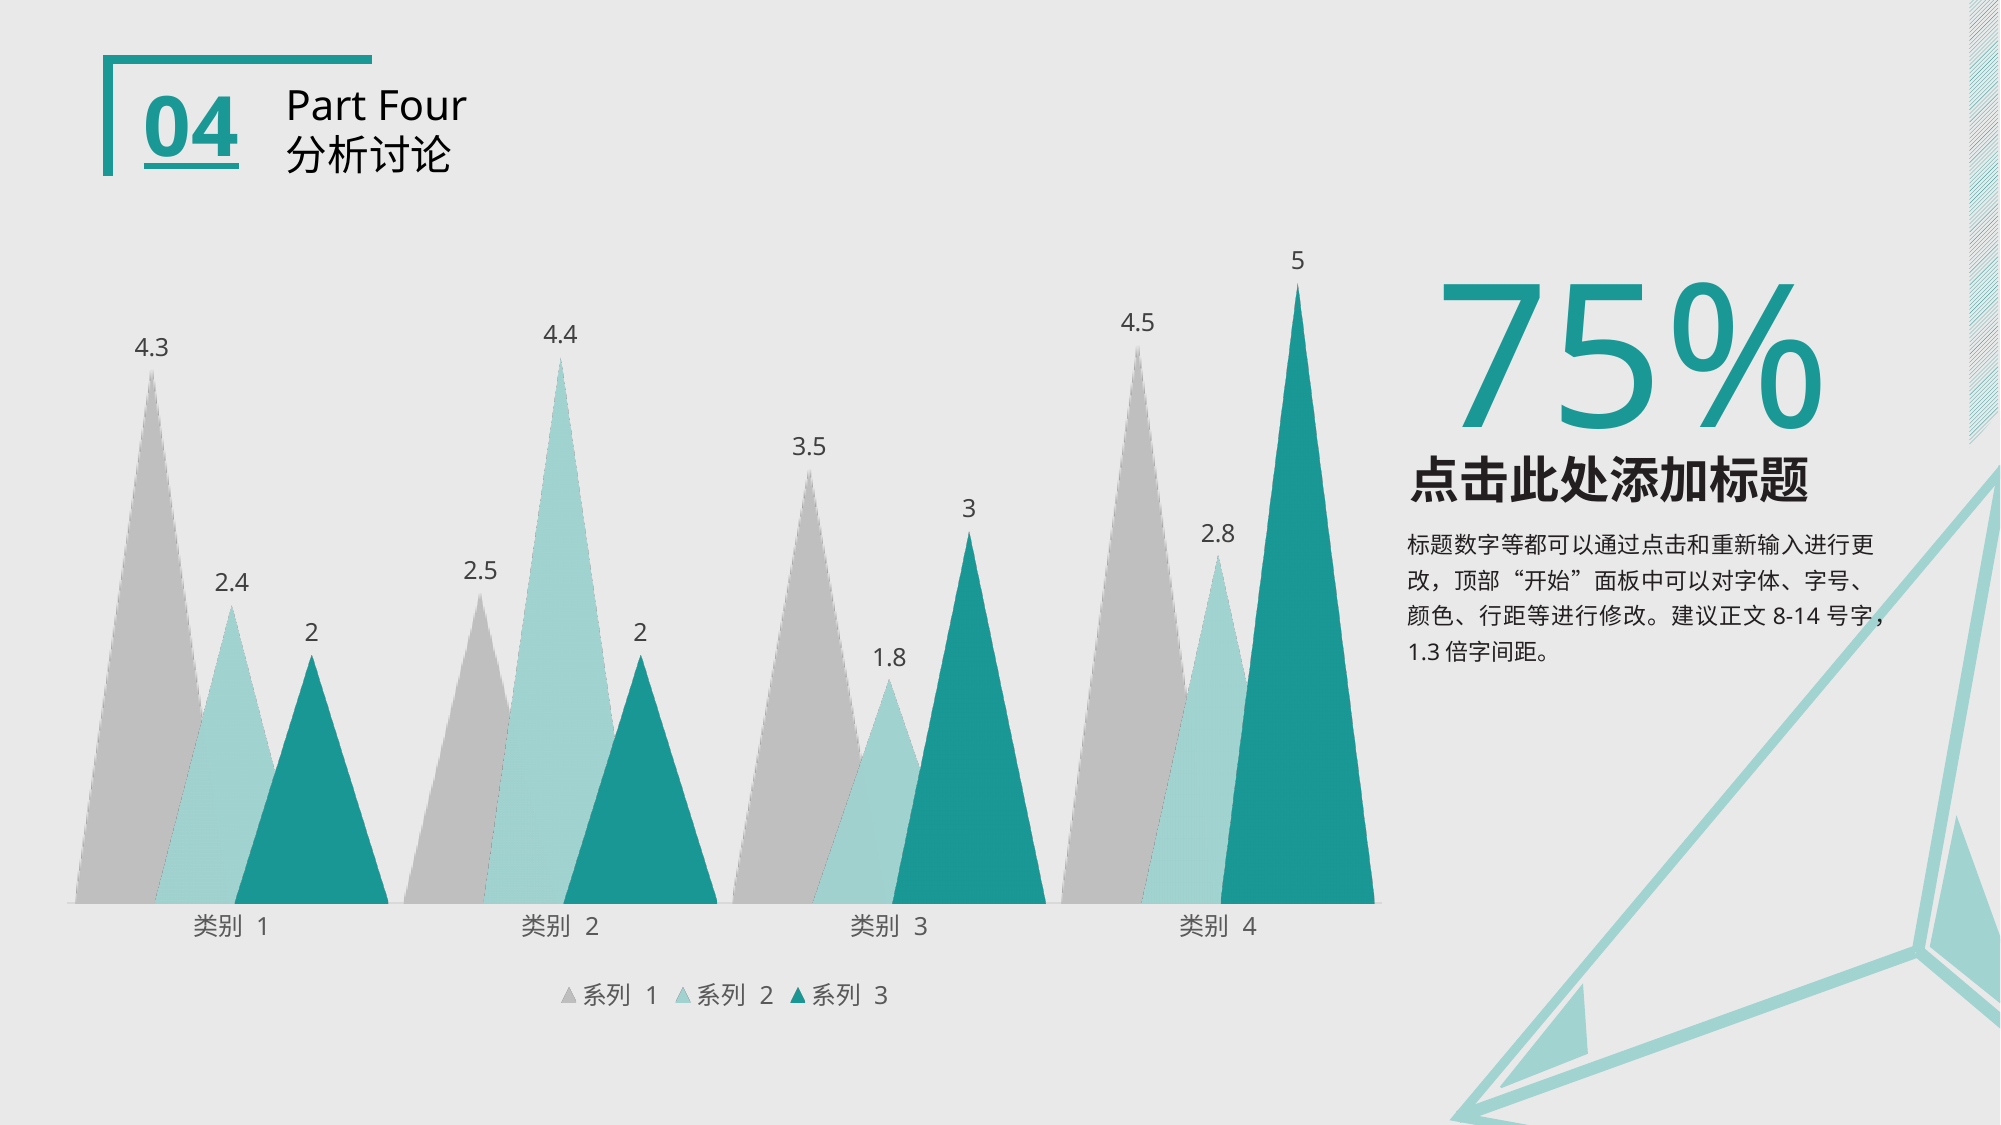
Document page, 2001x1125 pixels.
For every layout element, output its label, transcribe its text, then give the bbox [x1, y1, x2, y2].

text_box 75% [1420, 219, 1846, 441]
text_box 标题数字等都可以通过点击和重新输入进行更改，顶部“开始”面板中可以对字体、字号、颜色、行距等进行修改。建议正文8-14号字，1.3倍字间距。 [1410, 515, 1890, 673]
text_box 04 [128, 66, 271, 141]
chart [39, 141, 1410, 1019]
text_box Part Four 分析讨论 [270, 71, 631, 141]
text_box 点击此处添加标题 [1410, 441, 1870, 515]
